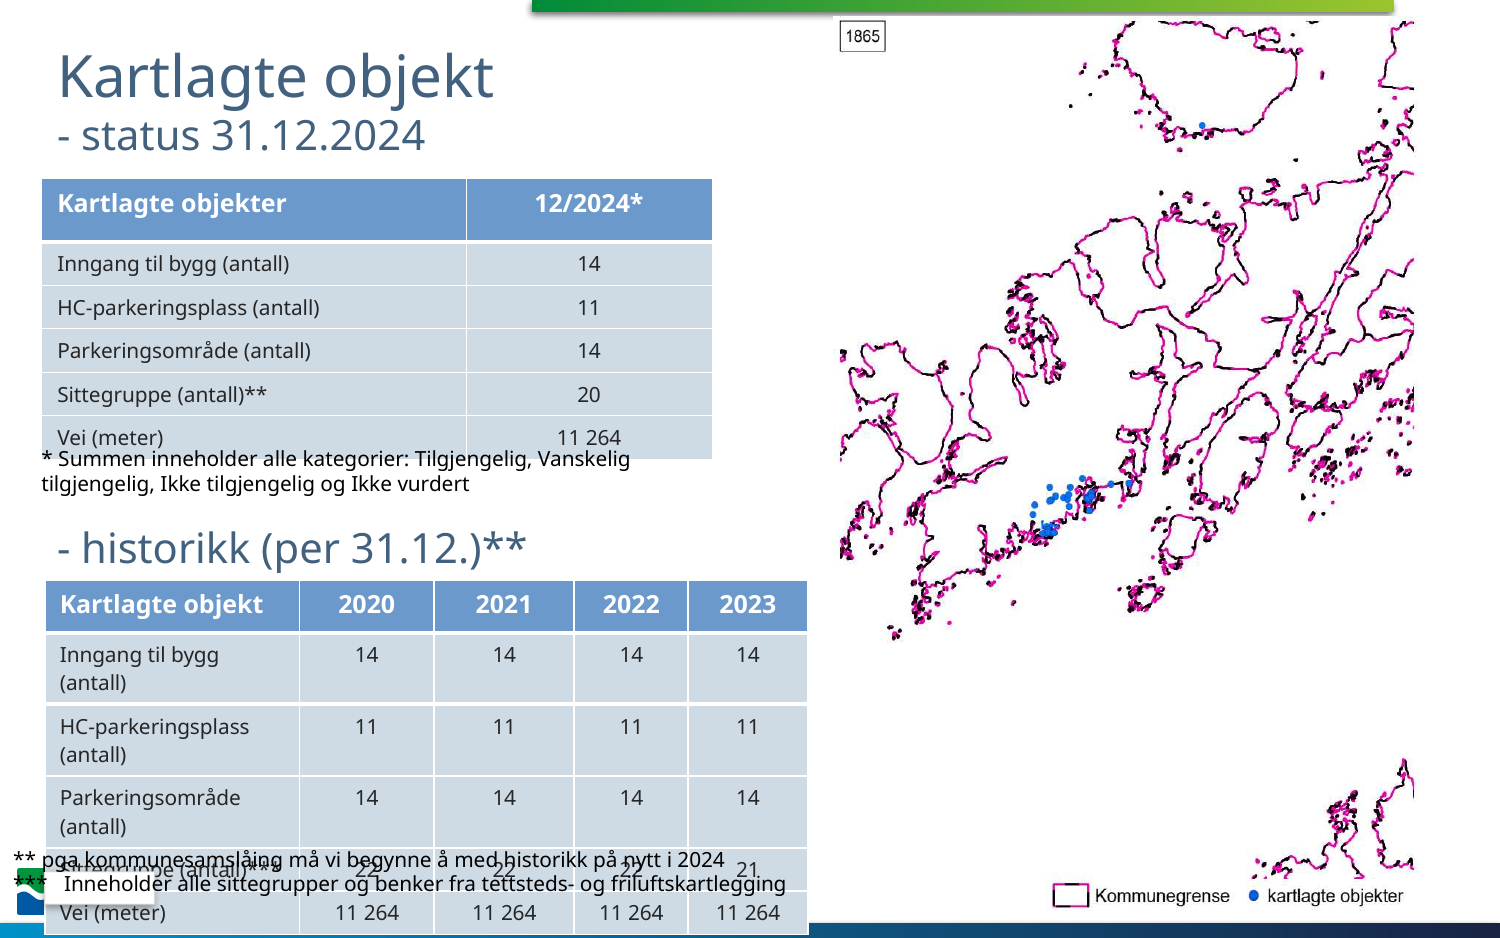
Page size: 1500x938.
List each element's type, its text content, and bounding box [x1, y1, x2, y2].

table_cell 11 [467, 286, 712, 328]
table_header 2023 [689, 581, 807, 631]
picture [833, 16, 1419, 913]
table_cell 14 [467, 244, 712, 285]
table_cell 14 [689, 777, 807, 847]
text_box Kartlagte objekt - status 31.12.2024 [42, 24, 828, 167]
table_cell HC-parkeringsplass (antall) [42, 286, 466, 328]
table_cell 11 264 [575, 904, 687, 934]
table_cell 11 [300, 706, 433, 775]
table_cell 11 [575, 706, 687, 775]
table_cell 21 [802, 849, 807, 890]
table_header 2022 [575, 581, 687, 631]
table_cell 11 264 [300, 904, 433, 934]
table_header 2021 [435, 581, 573, 631]
table_header 2020 [300, 581, 433, 631]
table_cell 14 [575, 777, 687, 838]
text_box - historikk (per 31.12.)** [42, 496, 828, 580]
text_box ** pga kommunesamslåing må vi begynne å med historikk på nytt i 2024 *** Inneholder alle sittegrupper og benker fra tettsteds- og friluftskartlegging [0, 838, 802, 904]
table_cell HC-parkeringsplass (antall) [46, 706, 299, 775]
table_cell Inngang til bygg (antall) [42, 244, 466, 285]
table_cell 14 [435, 635, 573, 702]
table_cell 14 [689, 635, 807, 702]
text_box * Summen inneholder alle kategorier: Tilgjengelig, Vanskelig tilgjengelig, Ikke tilgjengelig og Ikke vurdert [26, 438, 711, 504]
table_cell 14 [435, 777, 573, 838]
table_cell 11 264 [467, 416, 712, 459]
table_cell 20 [467, 373, 712, 415]
table_cell 14 [467, 329, 712, 372]
table_cell 14 [575, 635, 687, 702]
table_cell 11 [689, 706, 807, 775]
table_header Kartlagte objekt [46, 581, 299, 631]
table_cell Vei (meter) [42, 416, 466, 438]
table_cell Parkeringsområde (antall) [46, 777, 299, 838]
table_cell Inngang til bygg (antall) [46, 635, 299, 702]
table_cell Vei (meter) [46, 904, 299, 934]
table_cell Parkeringsområde (antall) [42, 329, 466, 372]
table_cell 14 [300, 777, 433, 838]
table_header 12/2024* [467, 179, 712, 240]
table_cell 11 [435, 706, 573, 775]
table_cell 14 [300, 635, 433, 702]
table_header Kartlagte objekter [42, 179, 466, 240]
table_cell 11 264 [689, 892, 807, 934]
table_cell Sittegruppe (antall)** [42, 373, 466, 415]
table_cell 11 264 [435, 904, 573, 934]
